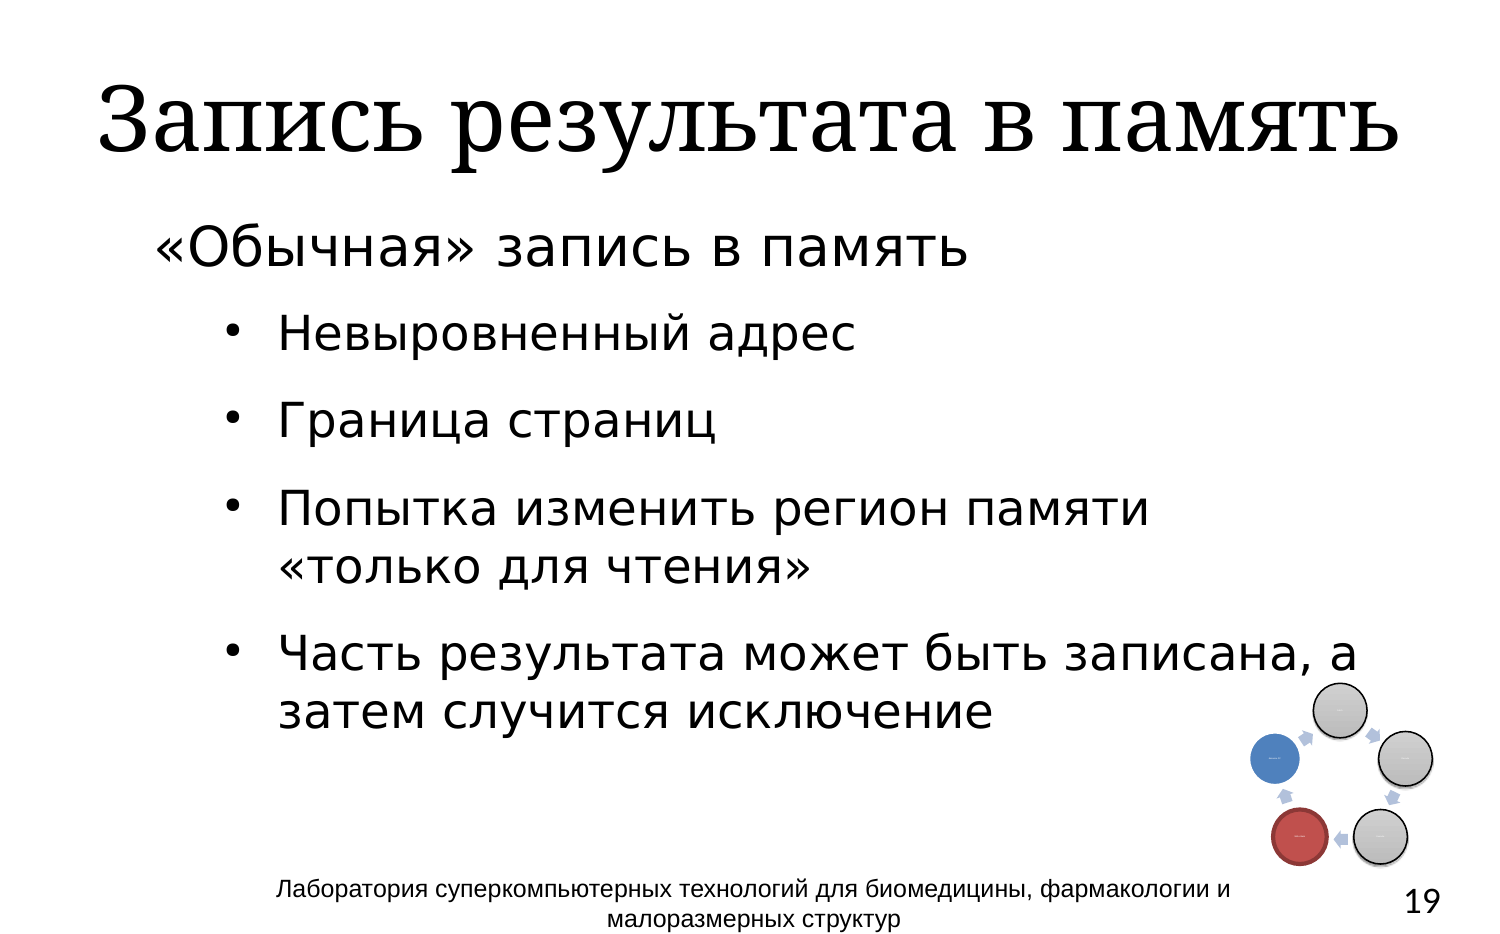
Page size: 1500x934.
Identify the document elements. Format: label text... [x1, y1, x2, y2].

text_box 19 [1387, 868, 1473, 918]
text_box Лаборатория суперкомпьютерных технологий для биомедицины, фармакологии и малоразмерных структур [171, 864, 1338, 915]
list «Обычная» запись в память Невыровненный адрес Граница страниц Попытка изменить регион памяти «только для чтения» Часть результата может быть записана, а затем случится исключение [135, 211, 1371, 828]
title Запись результата в память [75, 37, 1425, 193]
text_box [1247, 683, 1433, 865]
